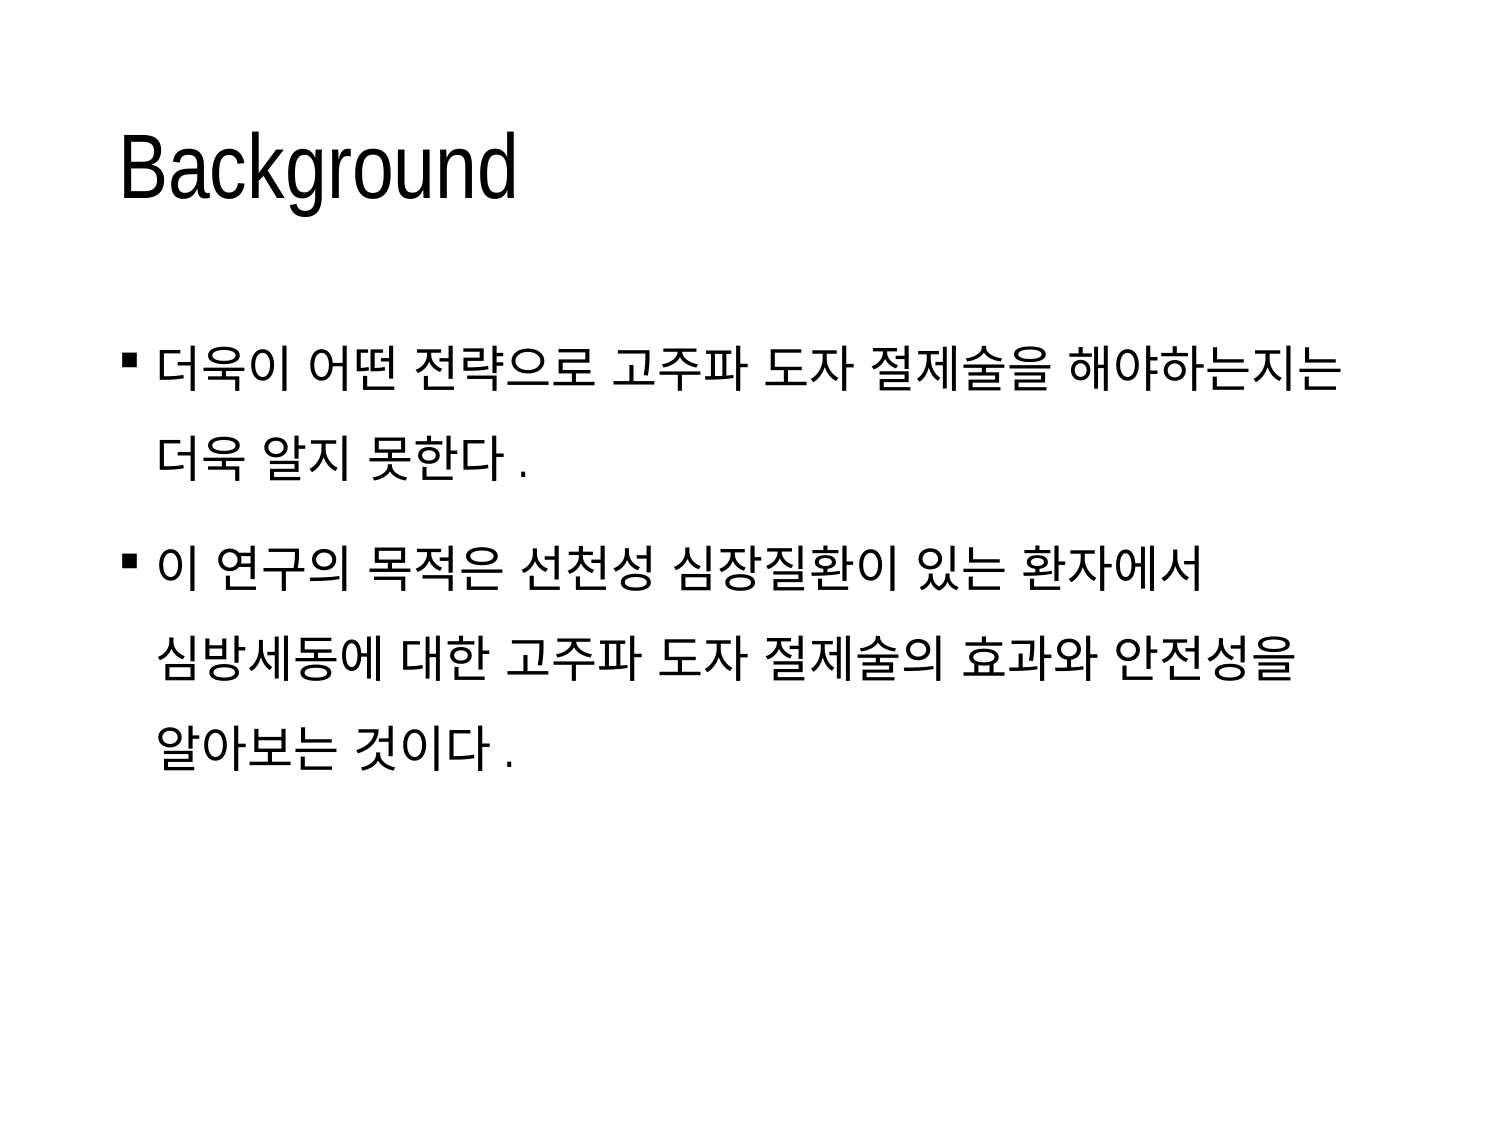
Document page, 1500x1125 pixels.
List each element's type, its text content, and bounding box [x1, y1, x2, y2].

title Background [103, 59, 1397, 278]
list 더욱이 어떤 전략으로 고주파 도자 절제술을 해야하는지는 더욱 알지 못한다. 이 연구의 목적은 선천성 심장질환이 있는 환자에서 심방세동에 대한 고주파 도자 절제술의 효과와 안전성을 알아보는 것이다. [103, 299, 1397, 1014]
